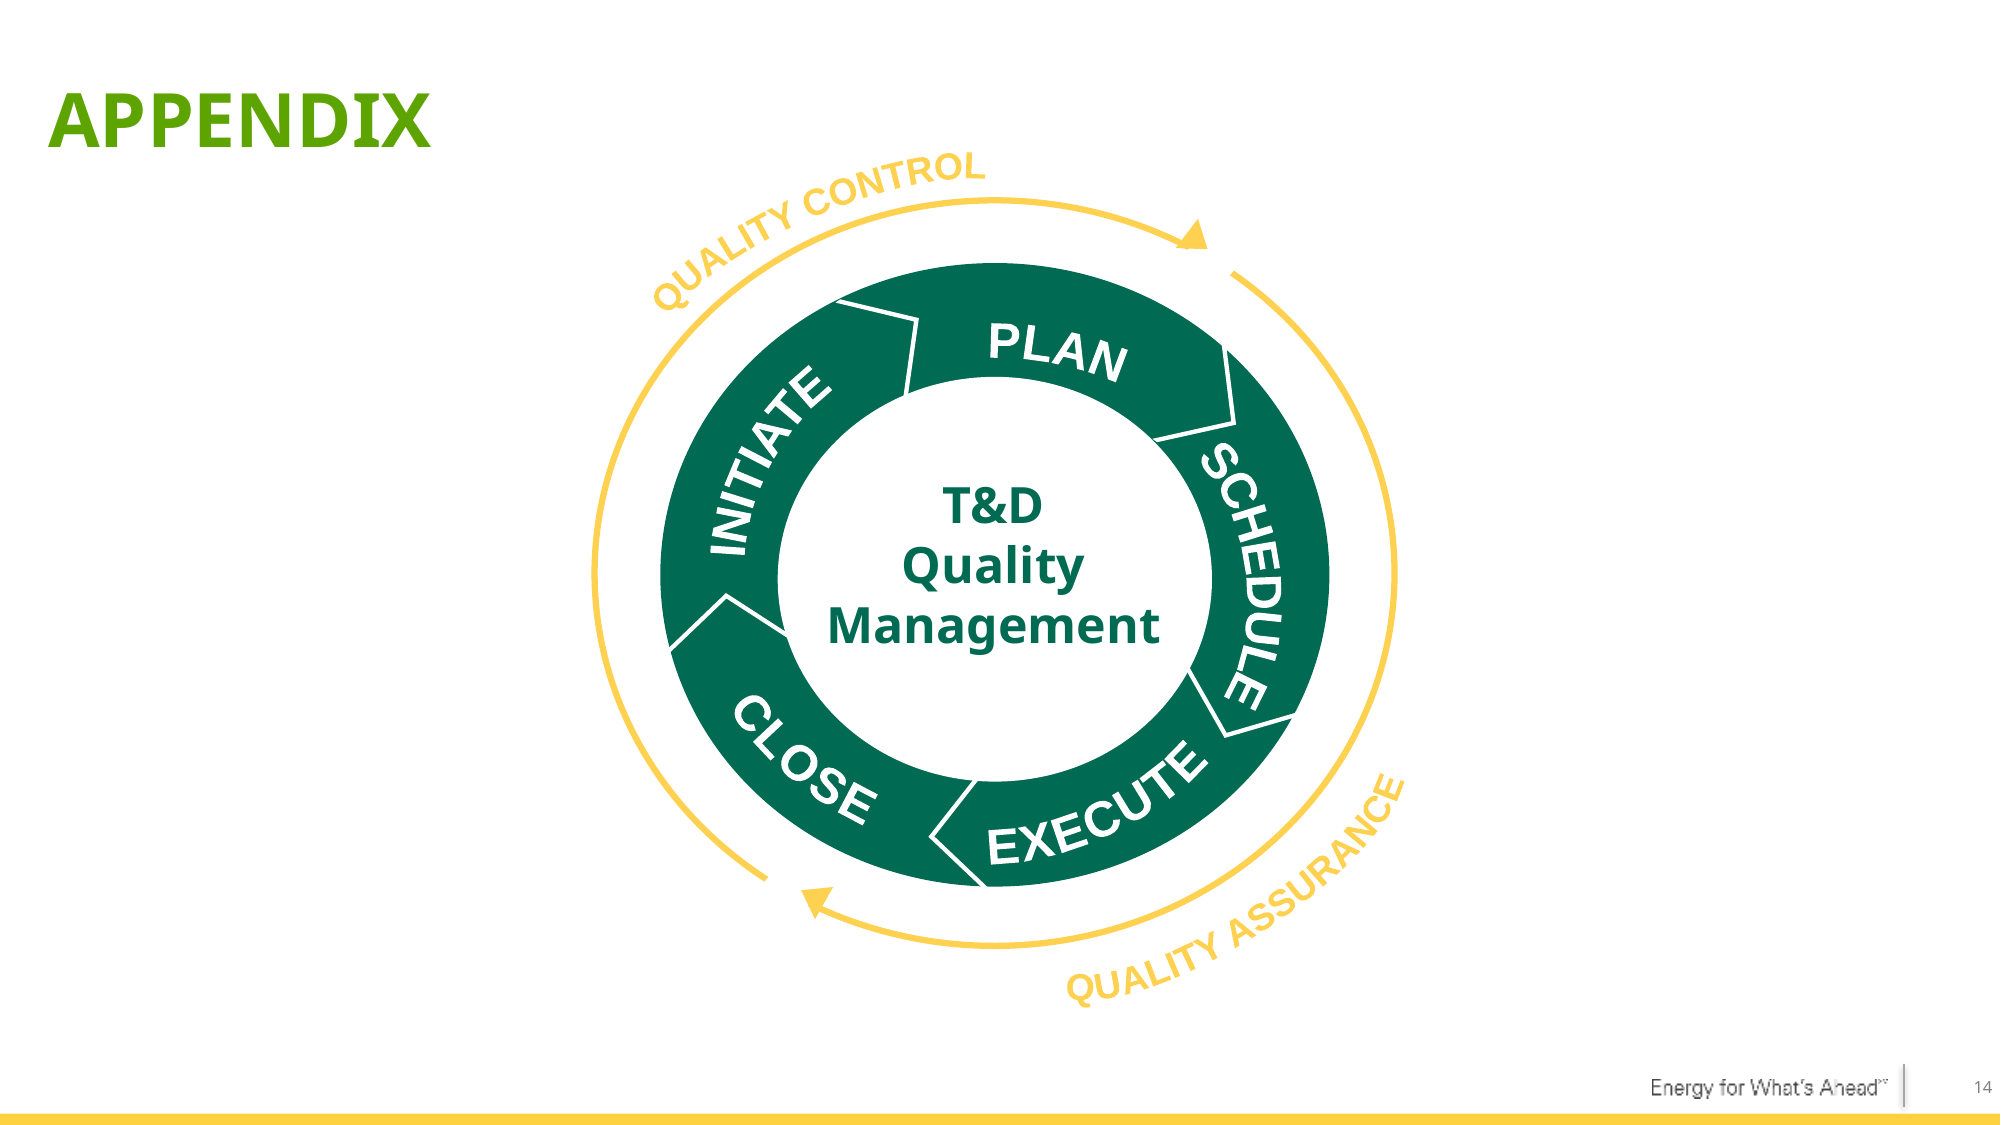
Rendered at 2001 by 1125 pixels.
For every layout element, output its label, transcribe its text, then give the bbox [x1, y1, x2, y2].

picture [1652, 1079, 1888, 1099]
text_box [594, 200, 1427, 947]
text_box APPENDIX [48, 72, 458, 163]
